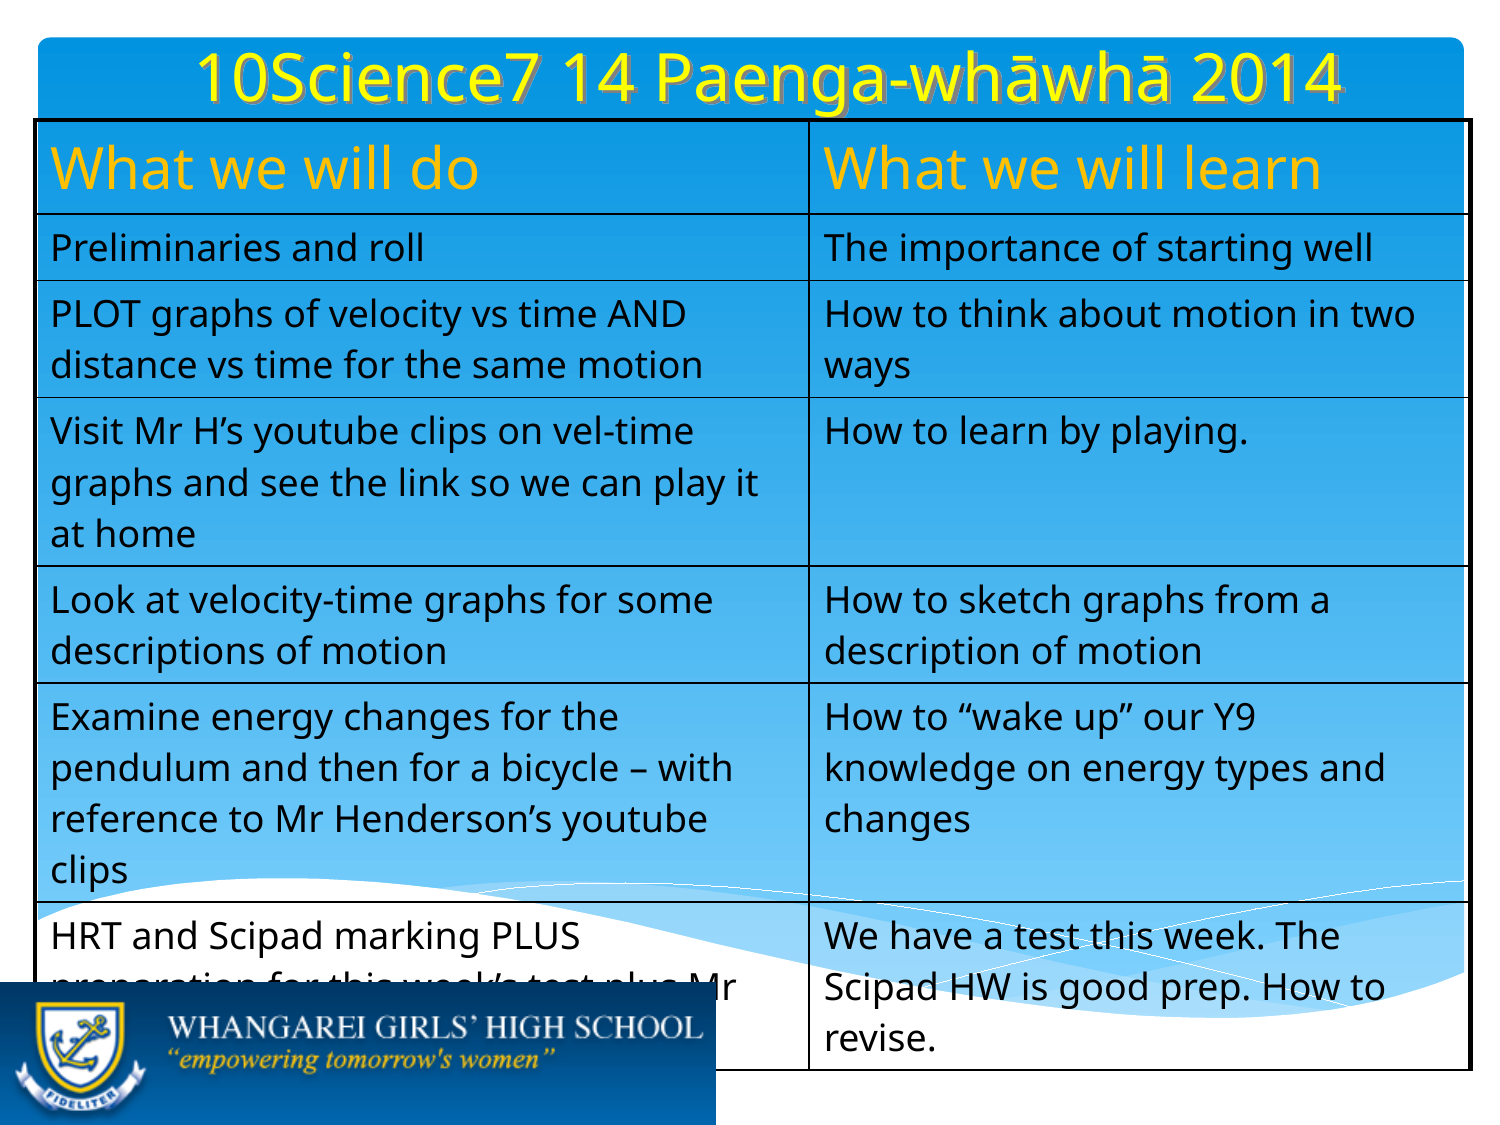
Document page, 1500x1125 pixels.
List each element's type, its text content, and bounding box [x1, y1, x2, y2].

table_cell How to “wake up” our Y9 knowledge on energy types and changes [810, 684, 1468, 901]
table_cell Look at velocity-time graphs for some descriptions of motion [37, 567, 808, 682]
table_cell How to sketch graphs from a description of motion [810, 567, 1468, 682]
table_cell Examine energy changes for the pendulum and then for a bicycle – with reference to Mr Henderson’s youtube clips [37, 684, 808, 901]
table_header What we will do [37, 122, 808, 213]
table_cell HRT and Scipad marking PLUS preparation for this week’s test plus Mr H’s HDSDRM [37, 903, 808, 1069]
table_cell How to learn by playing. [810, 398, 1468, 565]
table_header What we will learn [810, 122, 1468, 213]
table_cell Visit Mr H’s youtube clips on vel-time graphs and see the link so we can play it at home [37, 398, 808, 565]
table_cell We have a test this week. The Scipad HW is good prep. How to revise. [810, 903, 1468, 1069]
table_cell How to think about motion in two ways [810, 281, 1468, 397]
picture [0, 982, 716, 1125]
table_cell PLOT graphs of velocity vs time AND distance vs time for the same motion [37, 281, 808, 397]
text_box 10Science7 14 Paenga-whāwhā 2014 [162, 24, 1375, 118]
table_cell Preliminaries and roll [37, 215, 808, 280]
table_cell The importance of starting well [810, 215, 1468, 280]
